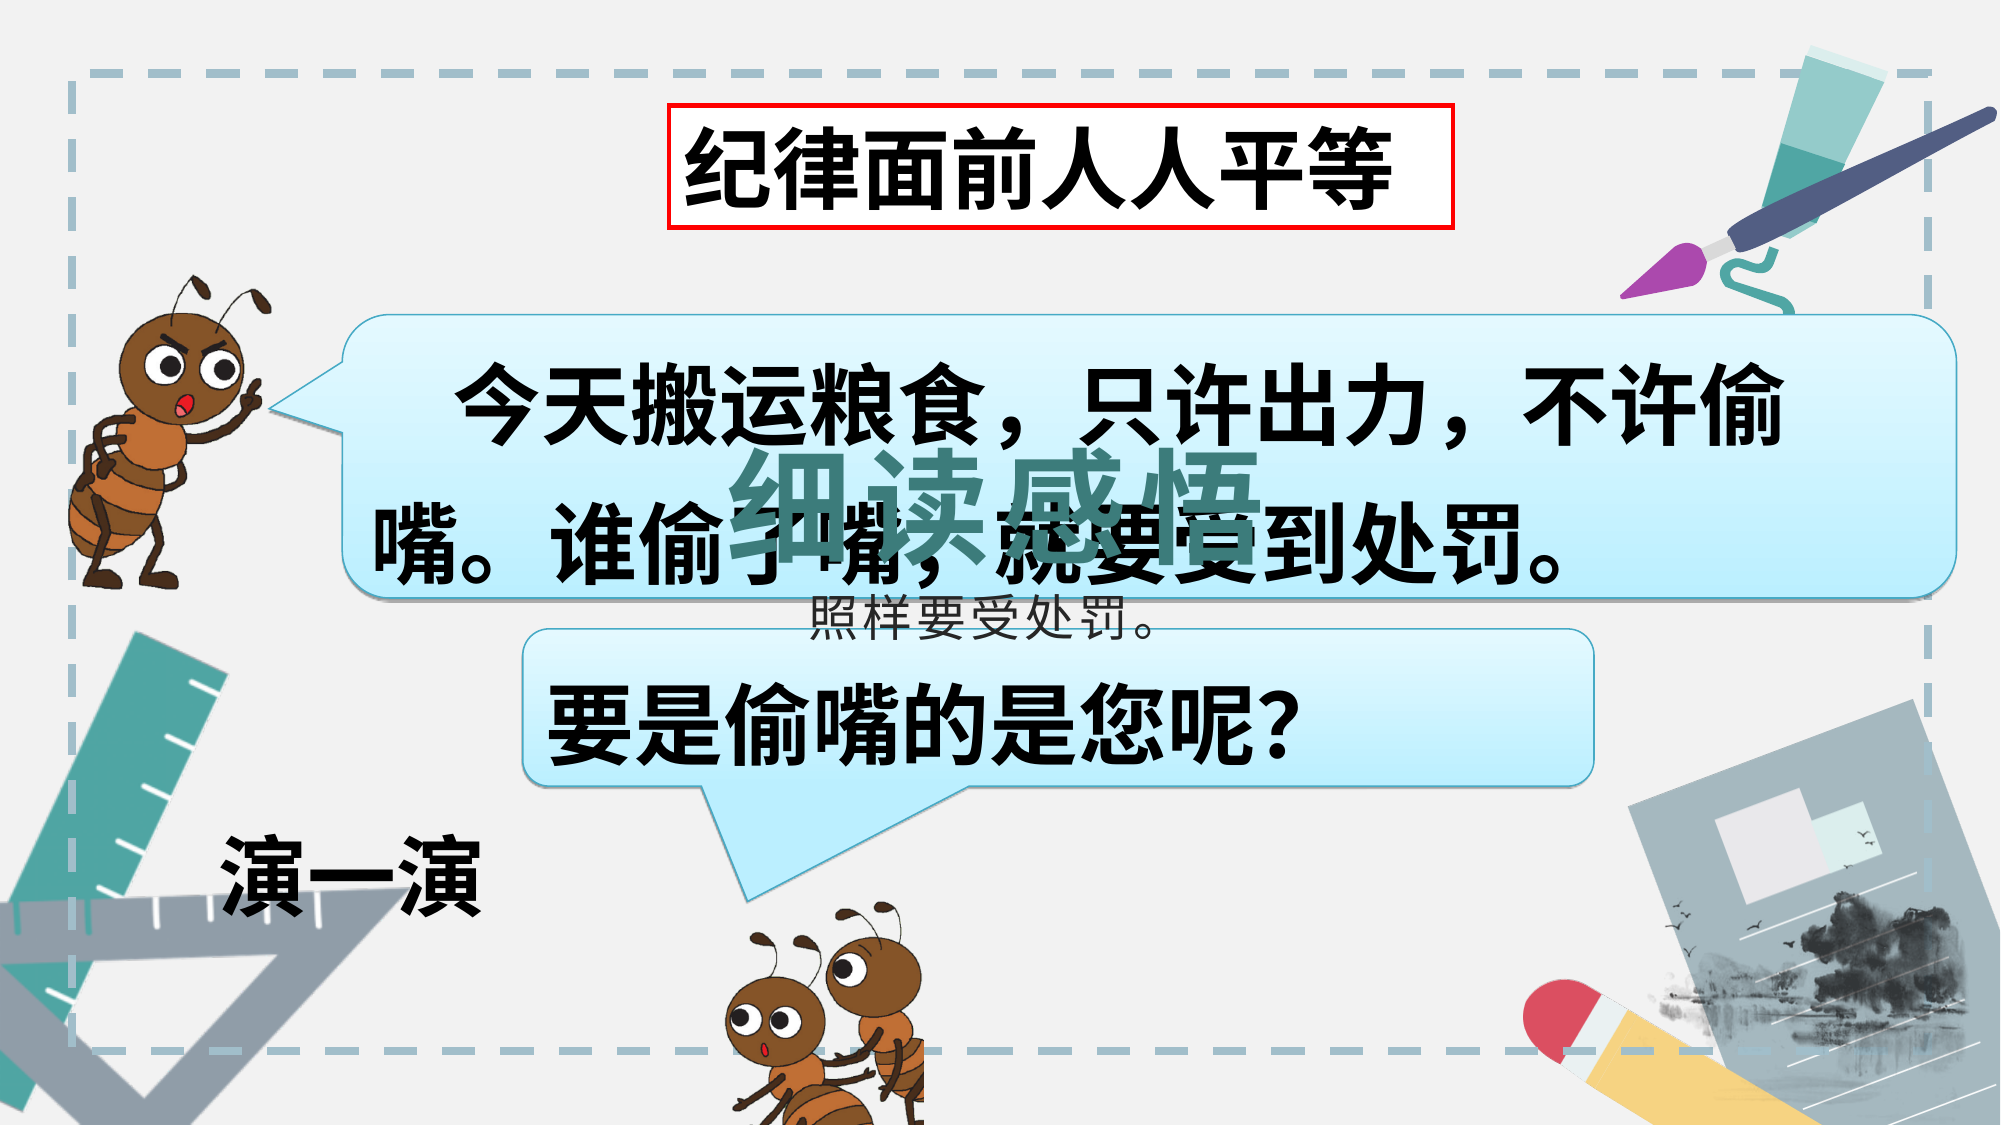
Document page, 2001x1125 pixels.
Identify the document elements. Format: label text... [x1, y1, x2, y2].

text_box 纪律面前人人平等 [669, 105, 1453, 228]
subtitle 照样要受处罚。 [375, 586, 1616, 783]
title 细读感悟 [375, 351, 1616, 580]
picture [1522, 698, 2001, 1125]
text_box 要是偷嘴的是您呢？ [536, 783, 1581, 892]
text_box 演一演 [203, 814, 501, 936]
picture [717, 892, 924, 1125]
picture [0, 273, 410, 1125]
text_box 今天搬运粮食，只许出力，不许偷嘴。谁偷了嘴，就要受到处罚。 [283, 314, 1957, 598]
